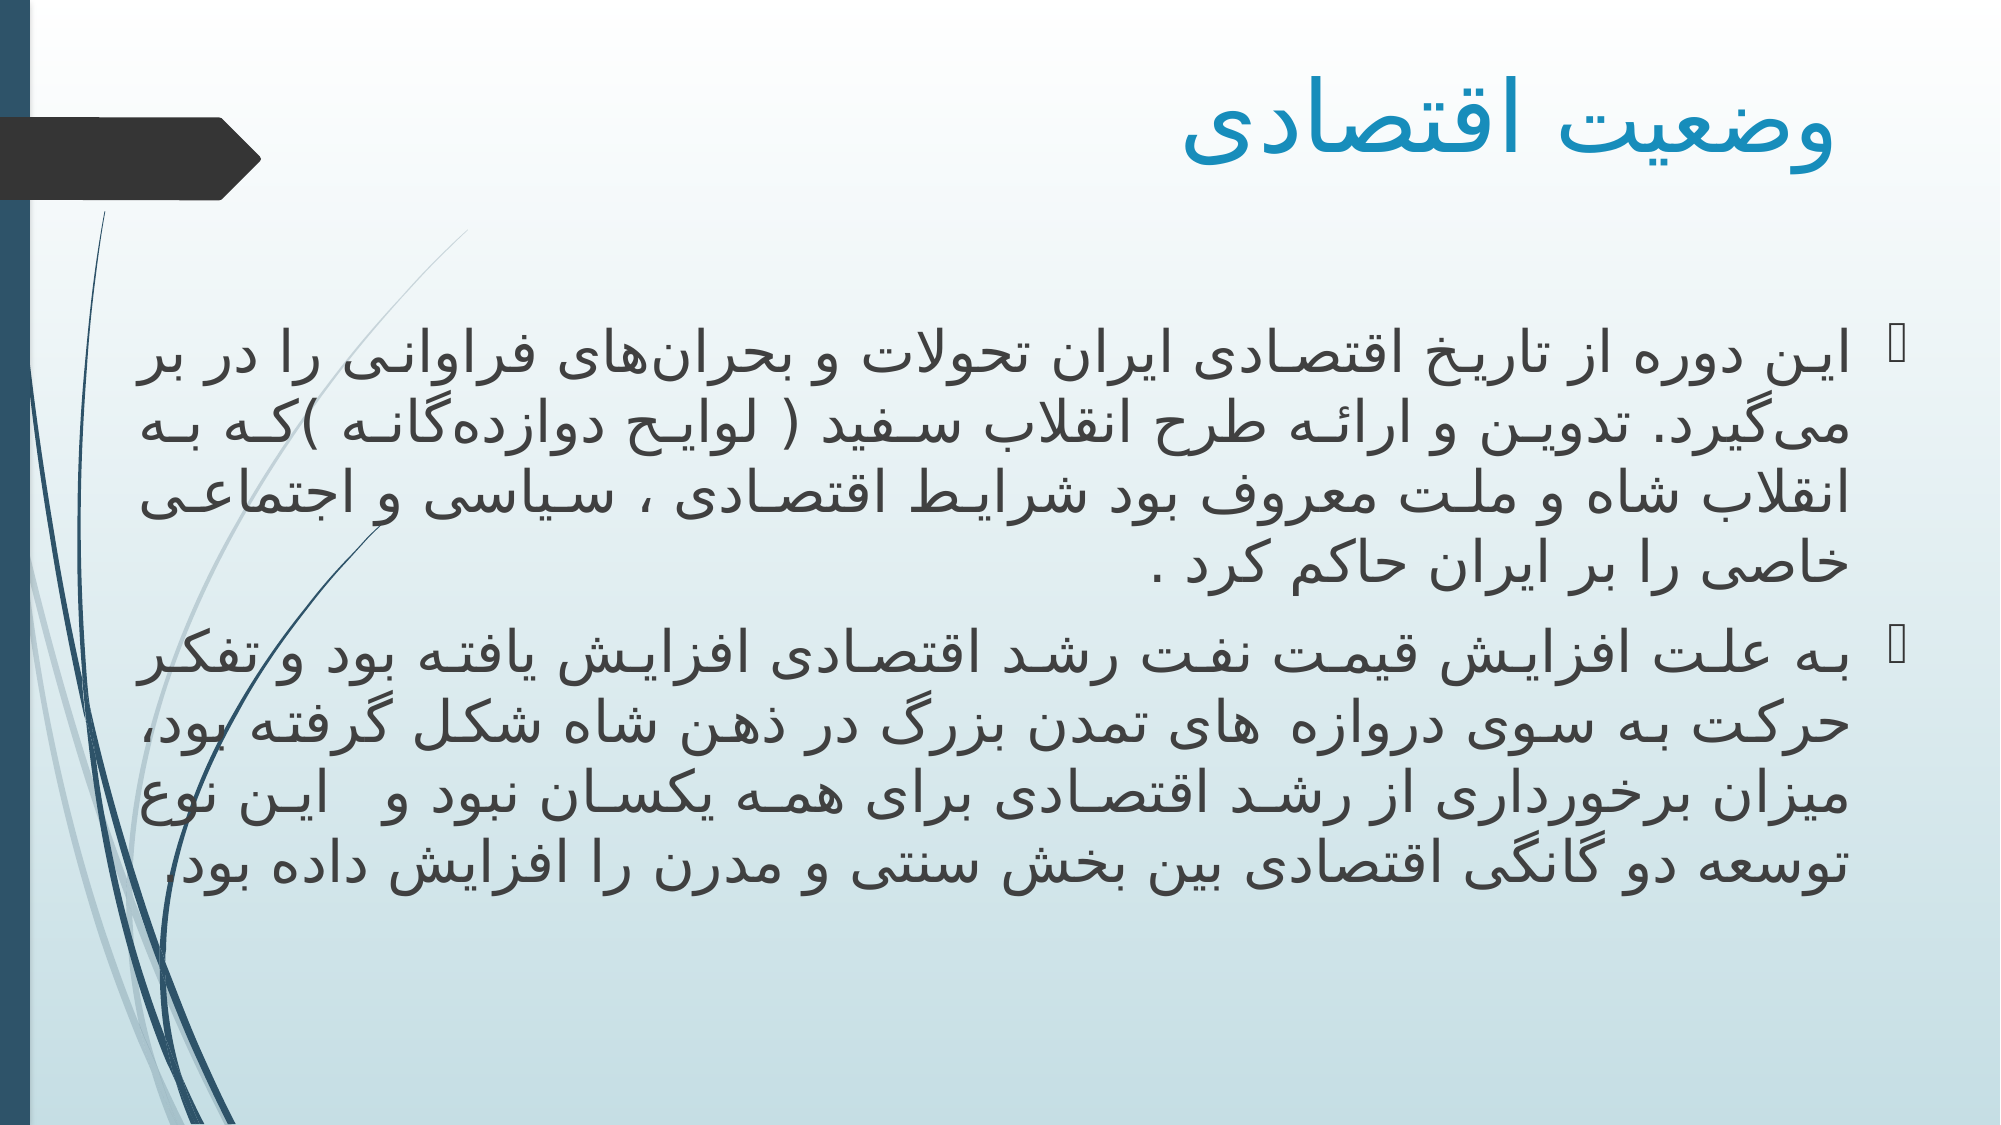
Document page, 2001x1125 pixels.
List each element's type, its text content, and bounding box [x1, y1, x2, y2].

list این دوره از تاریخ اقتصادی ایران تحولات و بحران‌های فراوانی را در بر می‌گیرد. تدوین و ارائه طرح انقلاب سفید ( لوایح دوازده‌گانه )‌كه به انقلاب شاه و ملت معروف بود شرایط اقتصادی ، سیاسی و اجتماعی خاصی را بر ایران حاكم كرد . به علت افزایش قیمت نفت رشد اقتصادی افزایش یافته بود و تفكر حركت به سوی دروازه های تمدن بزرگ در ذهن شاه شكل گرفته بود،‌ میزان برخورداری از رشد اقتصادی برای همه یكسان نبود و این نوع توسعه دو گانگی اقتصادی بین بخش سنتی و مدرن را افزایش داده بود. [123, 306, 1924, 1049]
title وضعیت اقتصادی [54, 45, 1855, 233]
